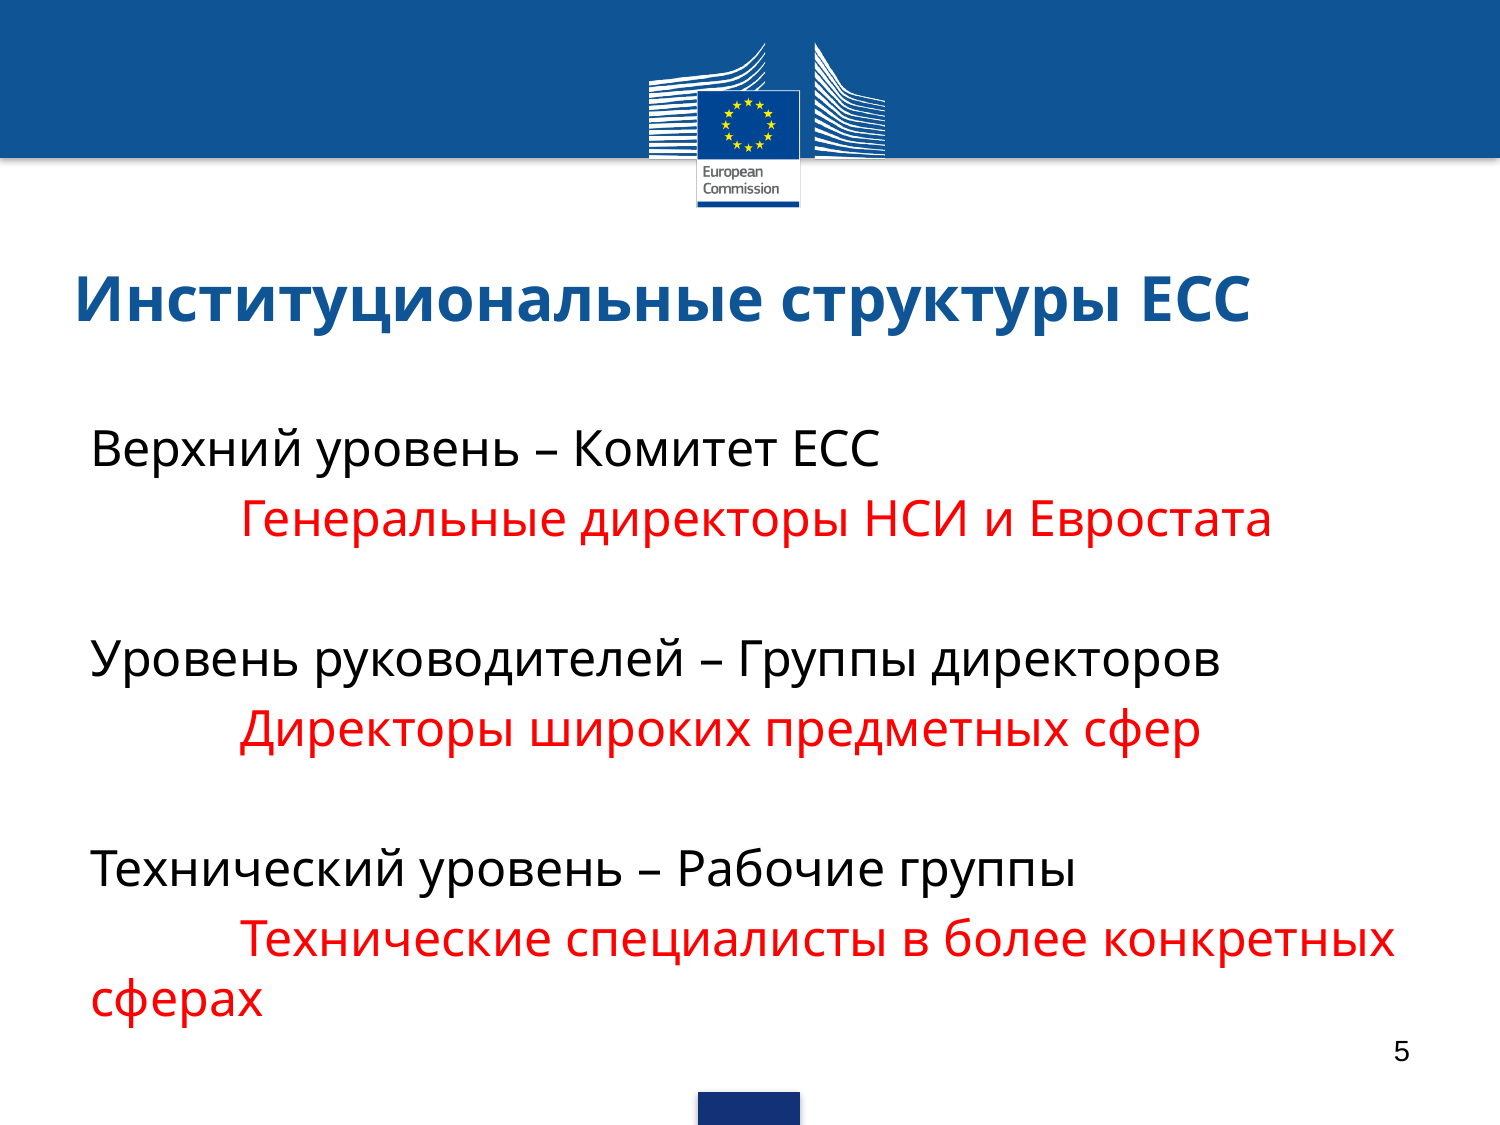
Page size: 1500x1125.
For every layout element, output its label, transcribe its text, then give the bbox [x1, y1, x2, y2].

title Институциональные структуры ЕСС [0, 219, 1500, 374]
picture [649, 42, 885, 208]
slide_number 5 [1074, 1024, 1425, 1103]
list Верхний уровень – Комитет ЕСС Генеральные директоры НСИ и Евростата Уровень руководителей – Группы директоров Директоры широких предметных сфер Технический уровень – Рабочие группы Технические специалисты в более конкретных сферах [75, 408, 1425, 988]
